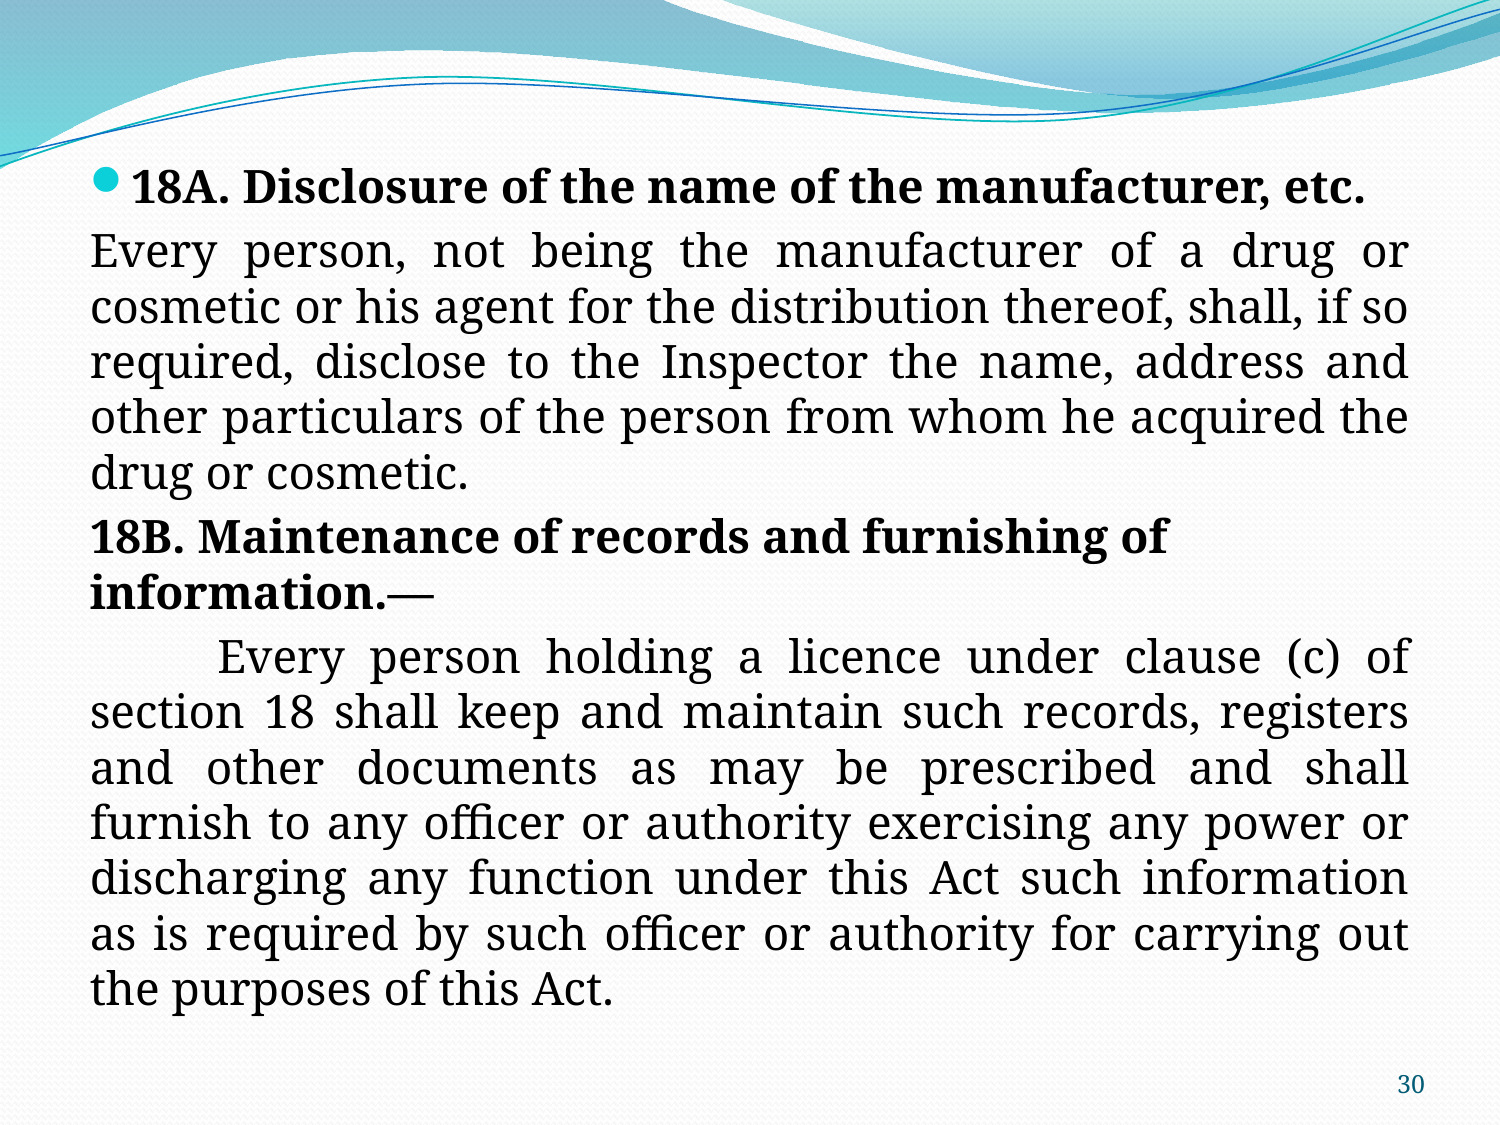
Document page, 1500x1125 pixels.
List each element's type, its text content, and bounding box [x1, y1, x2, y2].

slide_number 30 [1299, 1042, 1425, 1103]
list 18A. Disclosure of the name of the manufacturer, etc. Every person, not being the manufacturer of a drug or cosmetic or his agent for the distribution thereof, shall, if so required, disclose to the Inspector the name, address and other particulars of the person from whom he acquired the drug or cosmetic. 18B. Maintenance of records and furnishing of information.— Every person holding a licence under clause (c) of section 18 shall keep and maintain such records, registers and other documents as may be prescribed and shall furnish to any officer or authority exercising any power or discharging any function under this Act such information as is required by such officer or authority for carrying out the purposes of this Act. [75, 149, 1425, 1038]
